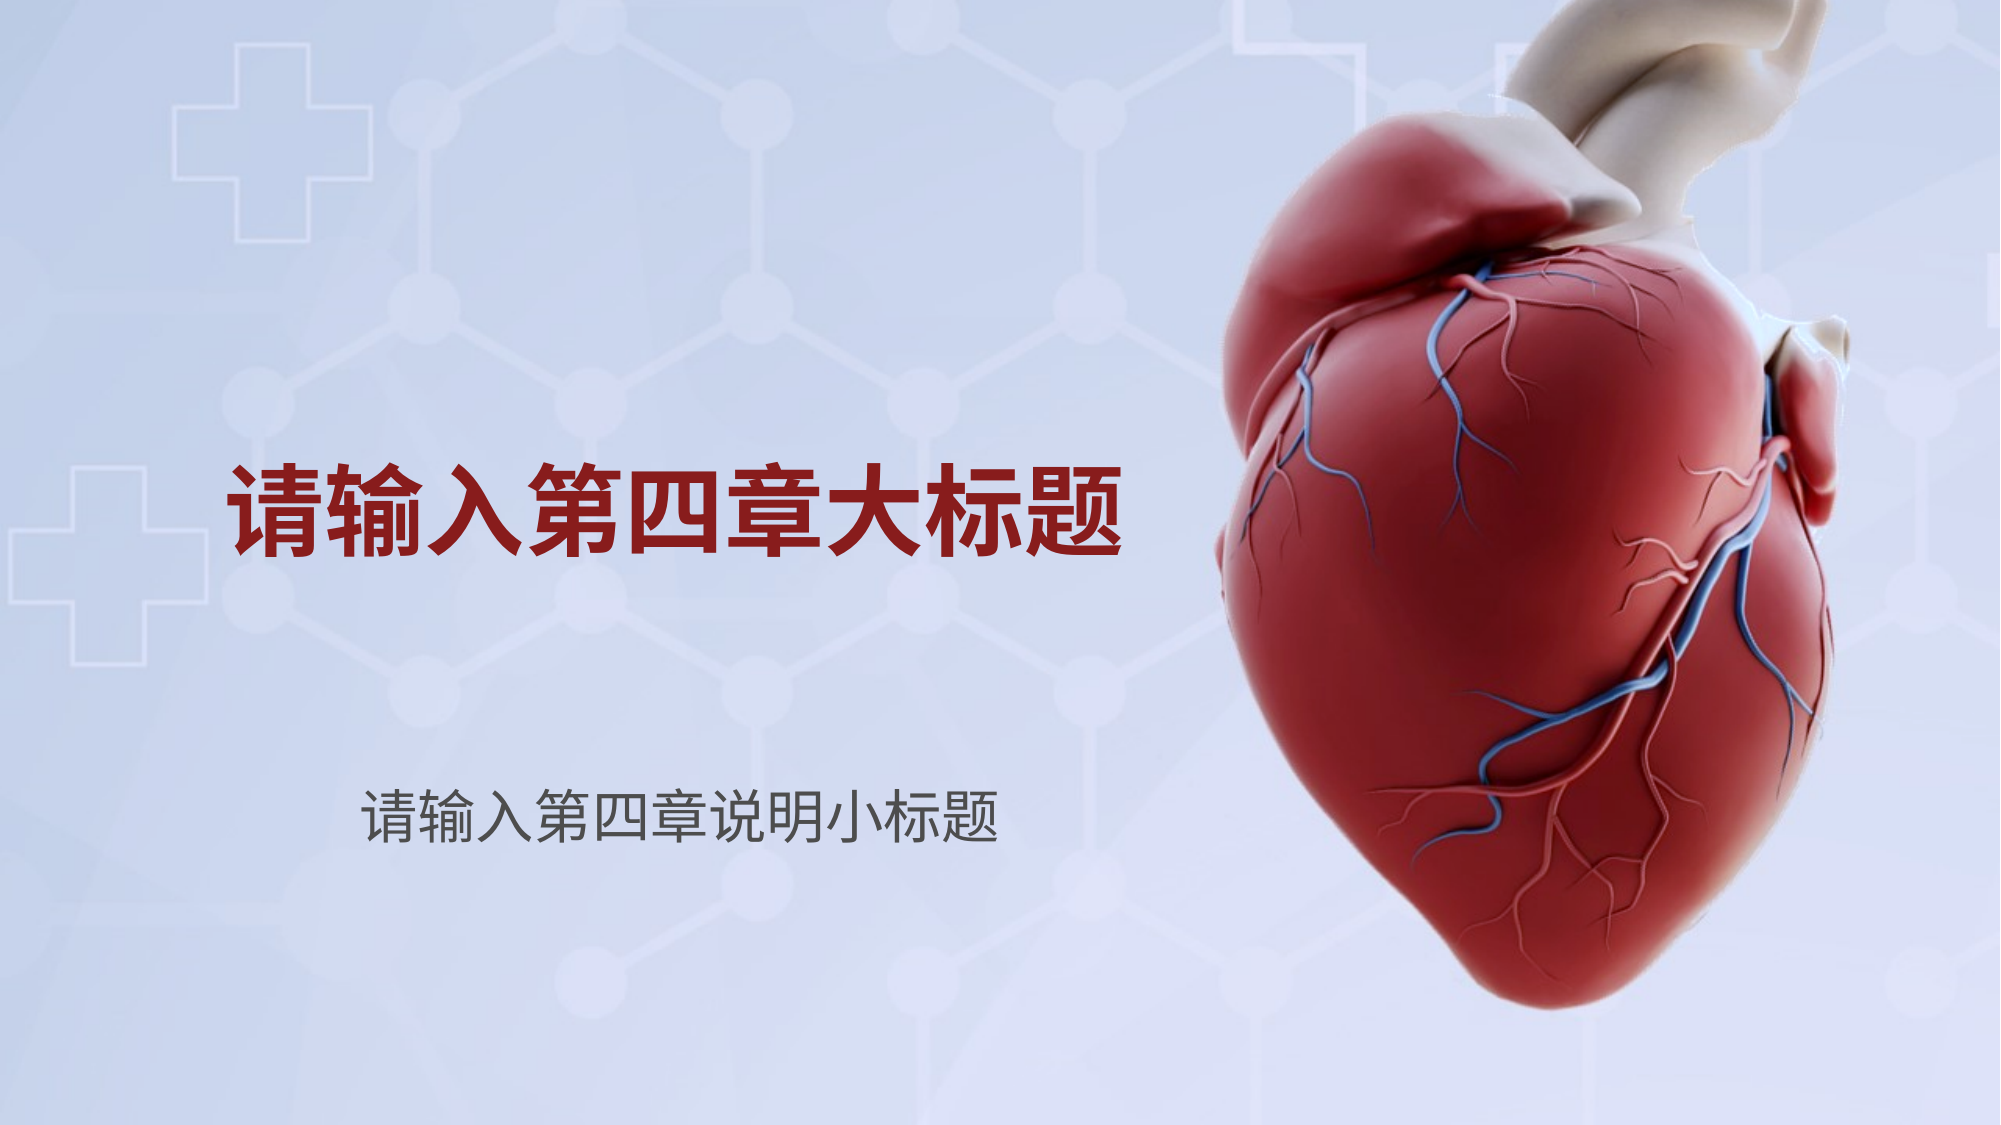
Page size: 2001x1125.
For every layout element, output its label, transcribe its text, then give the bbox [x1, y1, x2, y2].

title 请输入第四章大标题 [160, 242, 1189, 716]
list 请输入第四章说明小标题 [232, 737, 1127, 889]
picture [0, 0, 2000, 1125]
